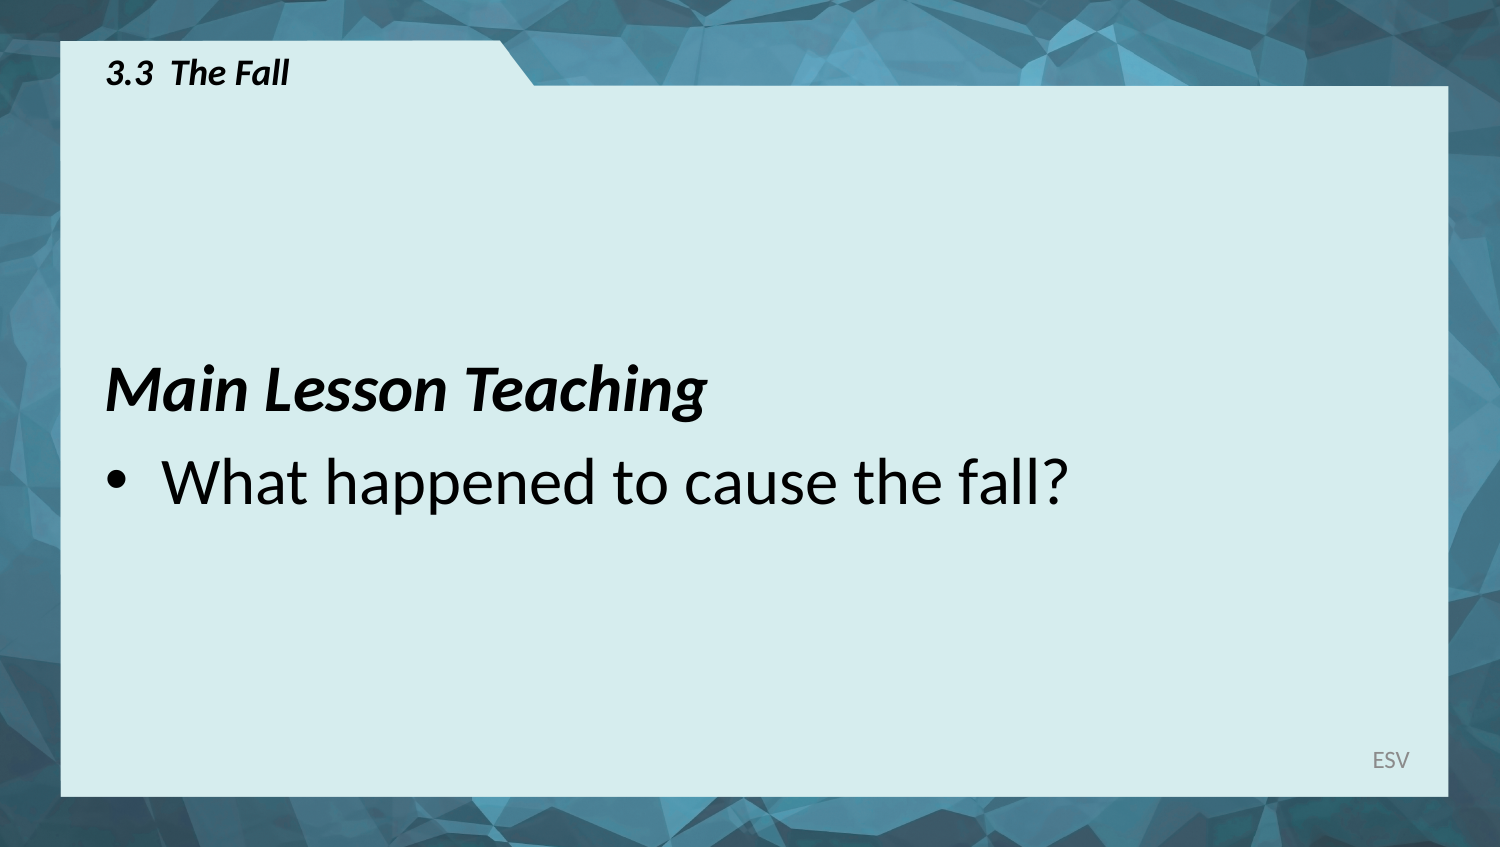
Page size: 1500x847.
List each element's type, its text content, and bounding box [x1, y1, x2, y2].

footer ESV [950, 736, 1425, 782]
picture [0, 0, 1500, 847]
title 3.3 The Fall [89, 33, 1420, 108]
list Main Lesson Teaching What happened to cause the fall? [89, 141, 1403, 722]
